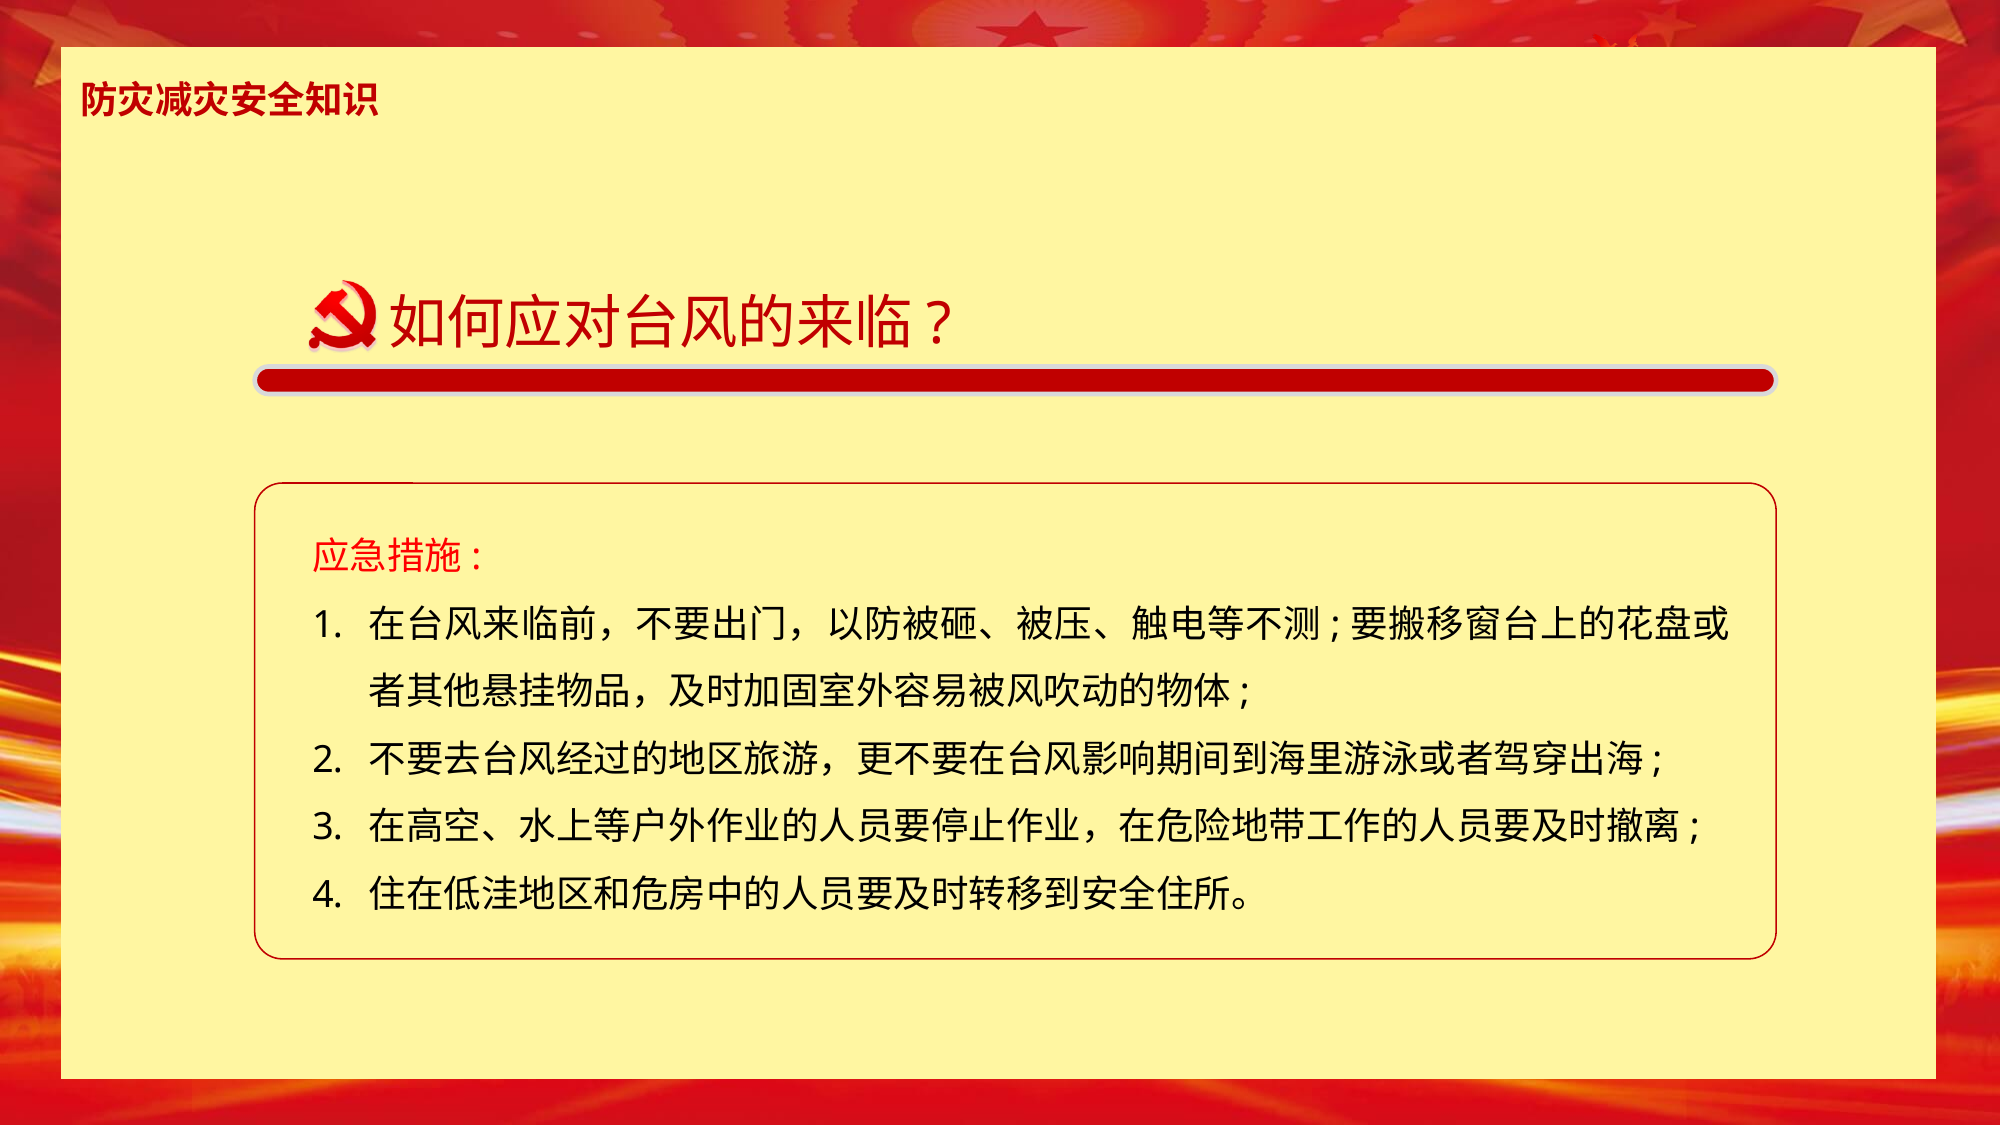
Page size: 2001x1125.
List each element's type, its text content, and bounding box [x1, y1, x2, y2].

text_box [61, 47, 1936, 1079]
picture [0, 0, 2000, 1125]
text_box 防灾减灾安全知识 [65, 68, 395, 129]
text_box 应急措施: 在台风来临前，不要出门，以防被砸、被压、触电等不测;要搬移窗台上的花盘或者其他悬挂物品，及时加固室外容易被风吹动的物体; 不要去台风经过的地区旅游，更不要在台风影响期间到海里游泳或者驾穿出海; 在高空、水上等户外作业的人员要停止作业，在危险地带工作的人员要及时撤离; 住在低洼地区和危房中的人员要及时转移到安全住所。 [297, 502, 1746, 922]
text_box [254, 365, 1777, 427]
text_box [254, 483, 1777, 959]
text_box 如何应对台风的来临? [373, 277, 1777, 363]
